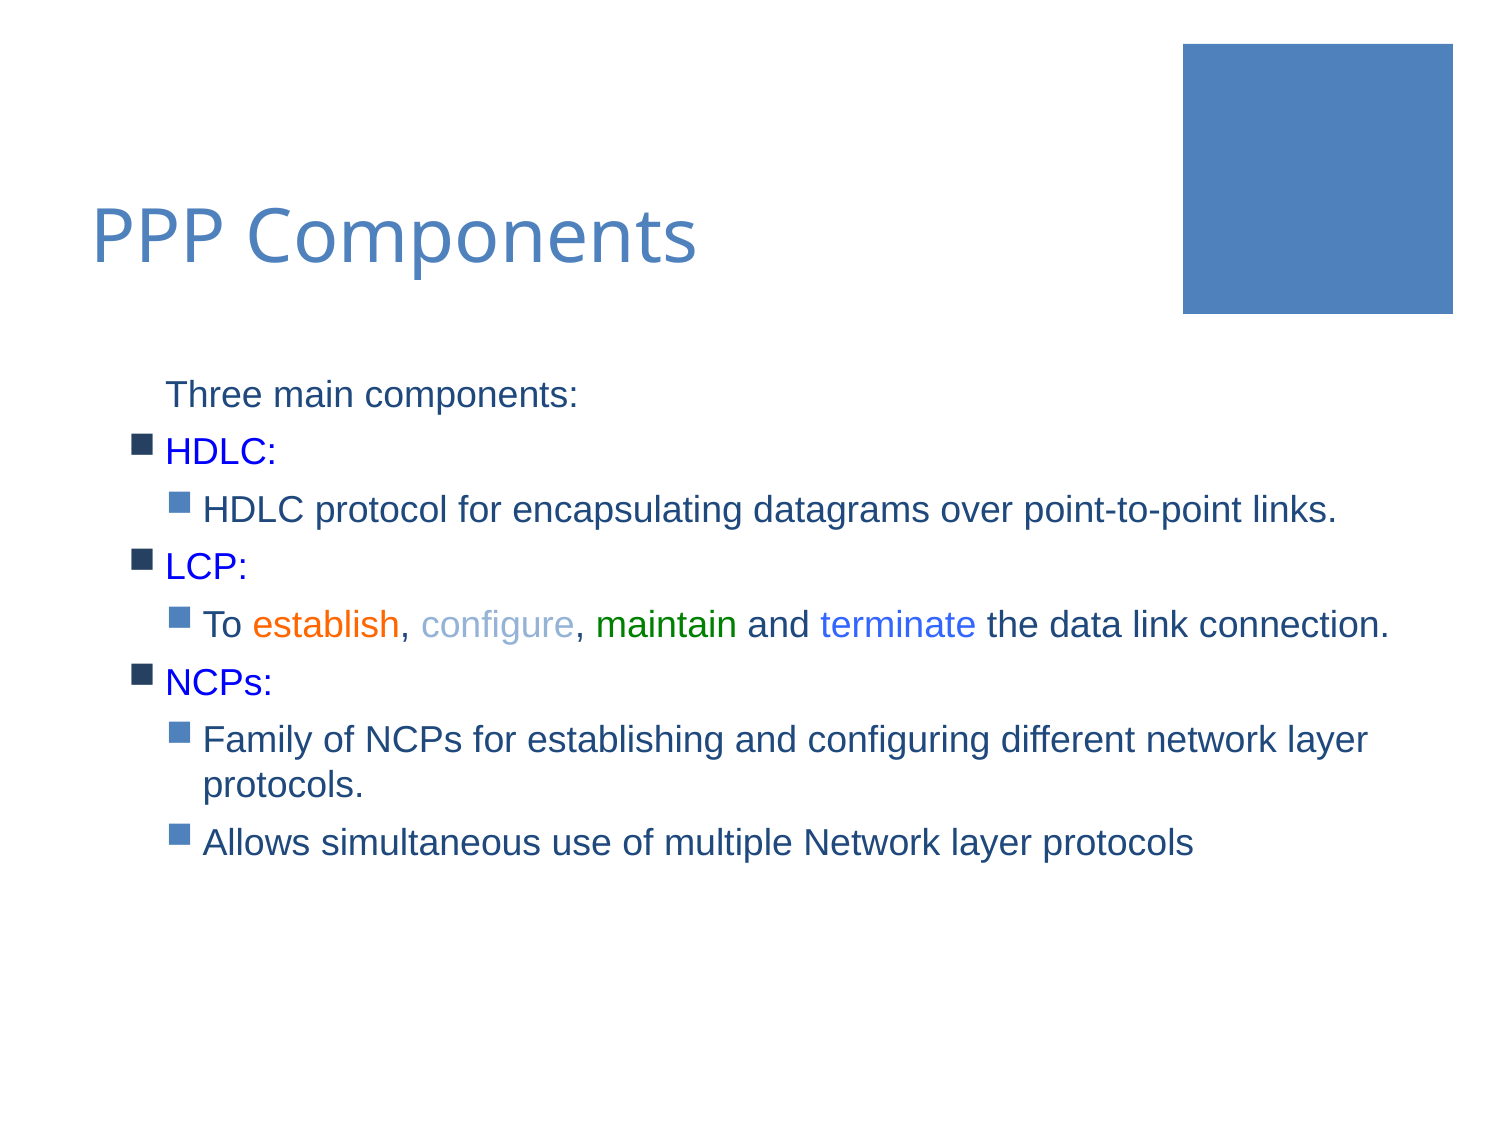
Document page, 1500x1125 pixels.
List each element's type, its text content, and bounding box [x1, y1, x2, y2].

title PPP Components [75, 97, 1143, 286]
list Three main components: HDLC: HDLC protocol for encapsulating datagrams over point-to-point links. LCP: To establish, configure, maintain and terminate the data link connection. NCPs: Family of NCPs for establishing and configuring different network layer protocols. Allows simultaneous use of multiple Network layer protocols [75, 362, 1419, 1005]
